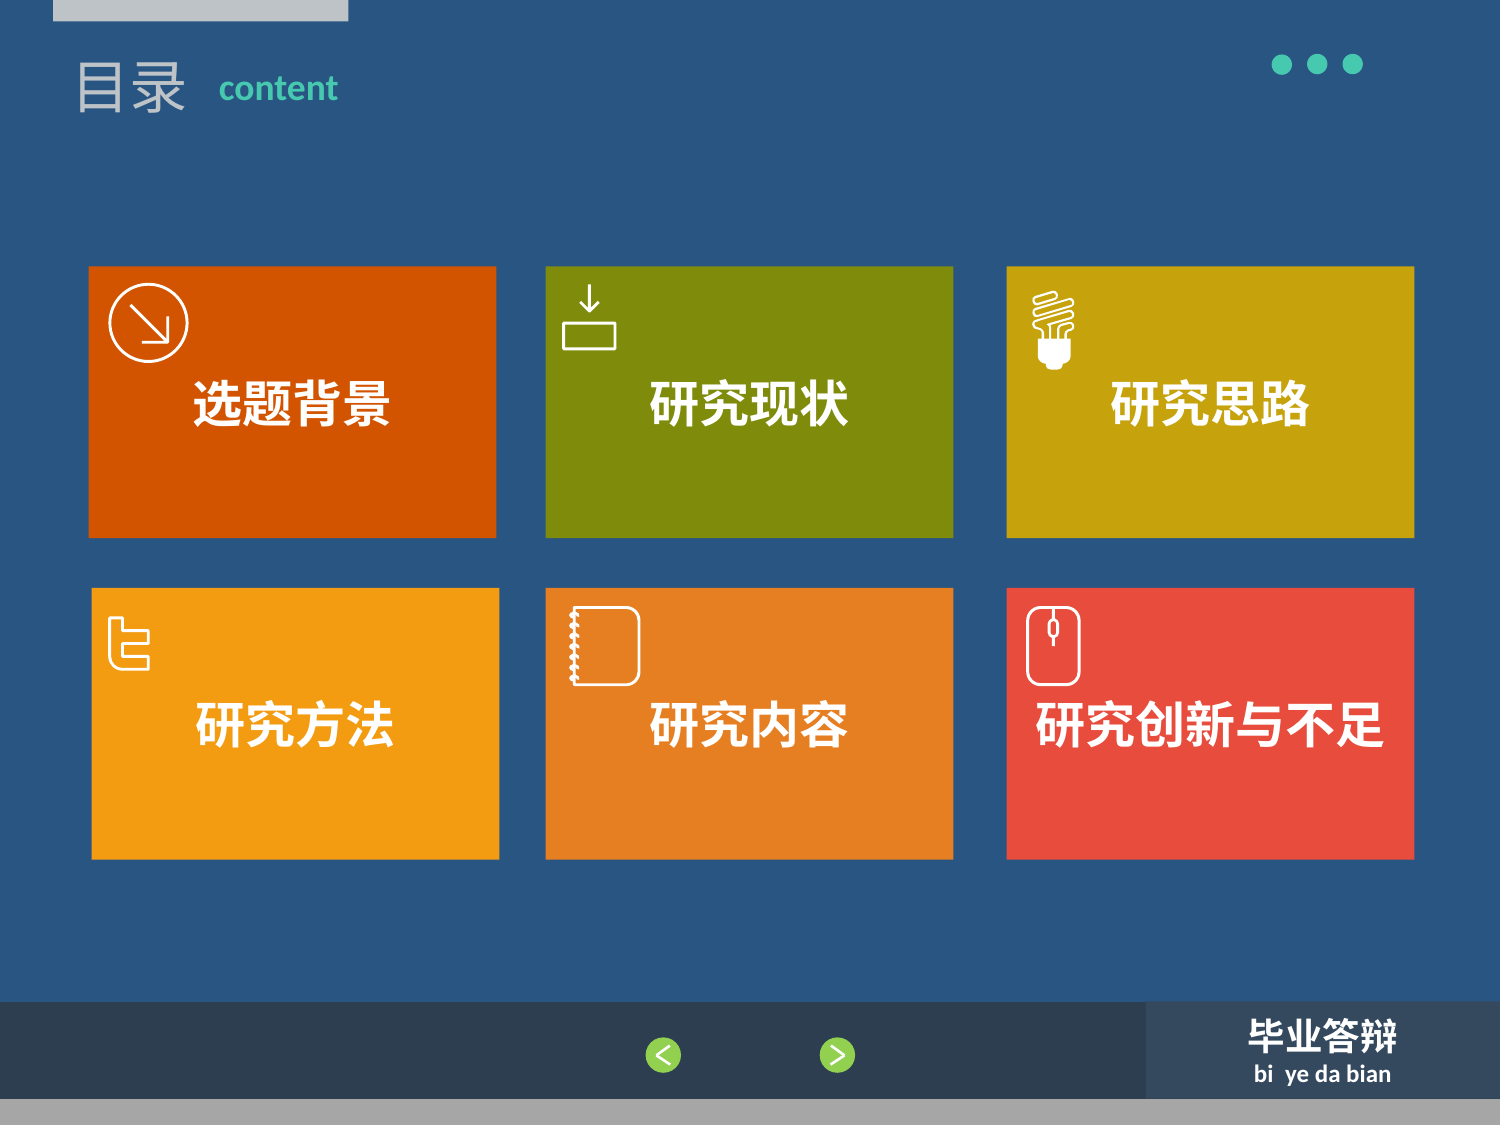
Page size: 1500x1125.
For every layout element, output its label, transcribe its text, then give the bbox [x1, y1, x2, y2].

text_box [0, 1097, 1500, 1125]
text_box 毕业答辩 bi ye da bian [1144, 999, 1500, 1101]
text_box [1006, 587, 1415, 860]
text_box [645, 1037, 682, 1074]
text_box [545, 587, 954, 860]
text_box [91, 587, 500, 860]
text_box 目录 [56, 42, 203, 128]
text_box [88, 266, 497, 539]
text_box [1271, 53, 1364, 76]
text_box content [204, 55, 354, 116]
text_box [51, 0, 350, 23]
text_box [1006, 266, 1415, 539]
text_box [819, 1037, 856, 1074]
text_box [0, 1000, 1144, 1097]
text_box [545, 266, 954, 539]
